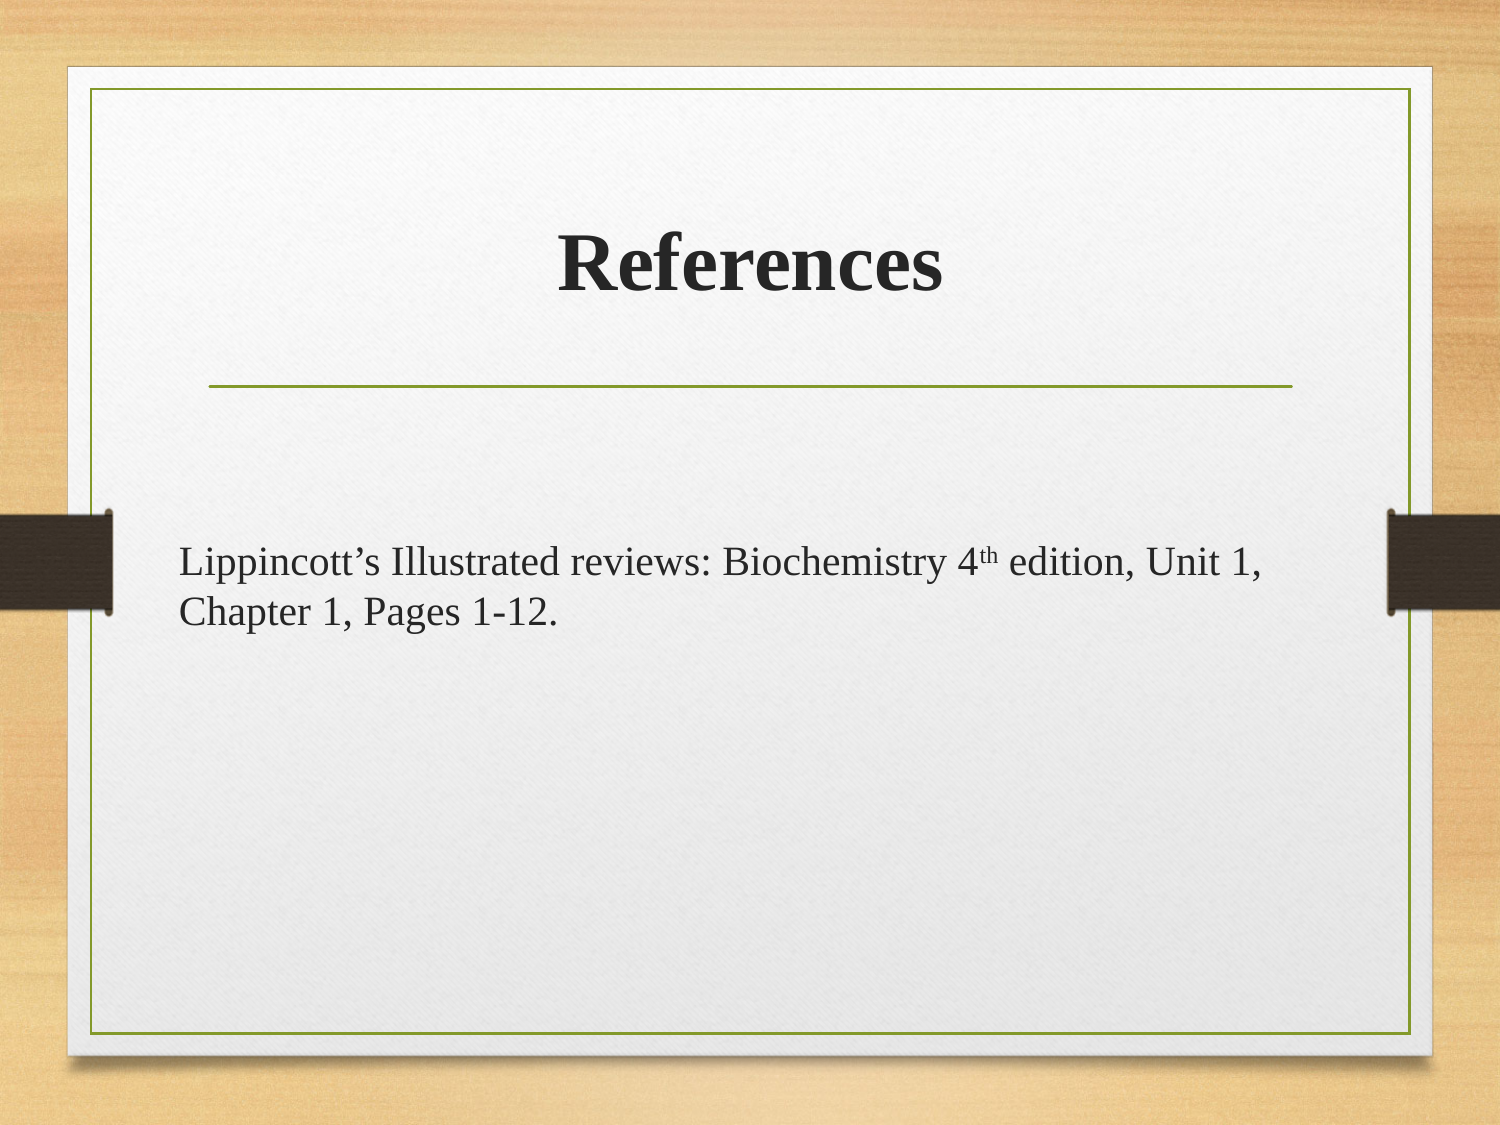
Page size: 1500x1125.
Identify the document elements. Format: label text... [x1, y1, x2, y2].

title References [193, 150, 1309, 365]
picture [0, 0, 1500, 1125]
list Lippincott’s Illustrated reviews: Biochemistry 4th edition, Unit 1, Chapter 1, Pages 1-12. [150, 384, 1350, 649]
